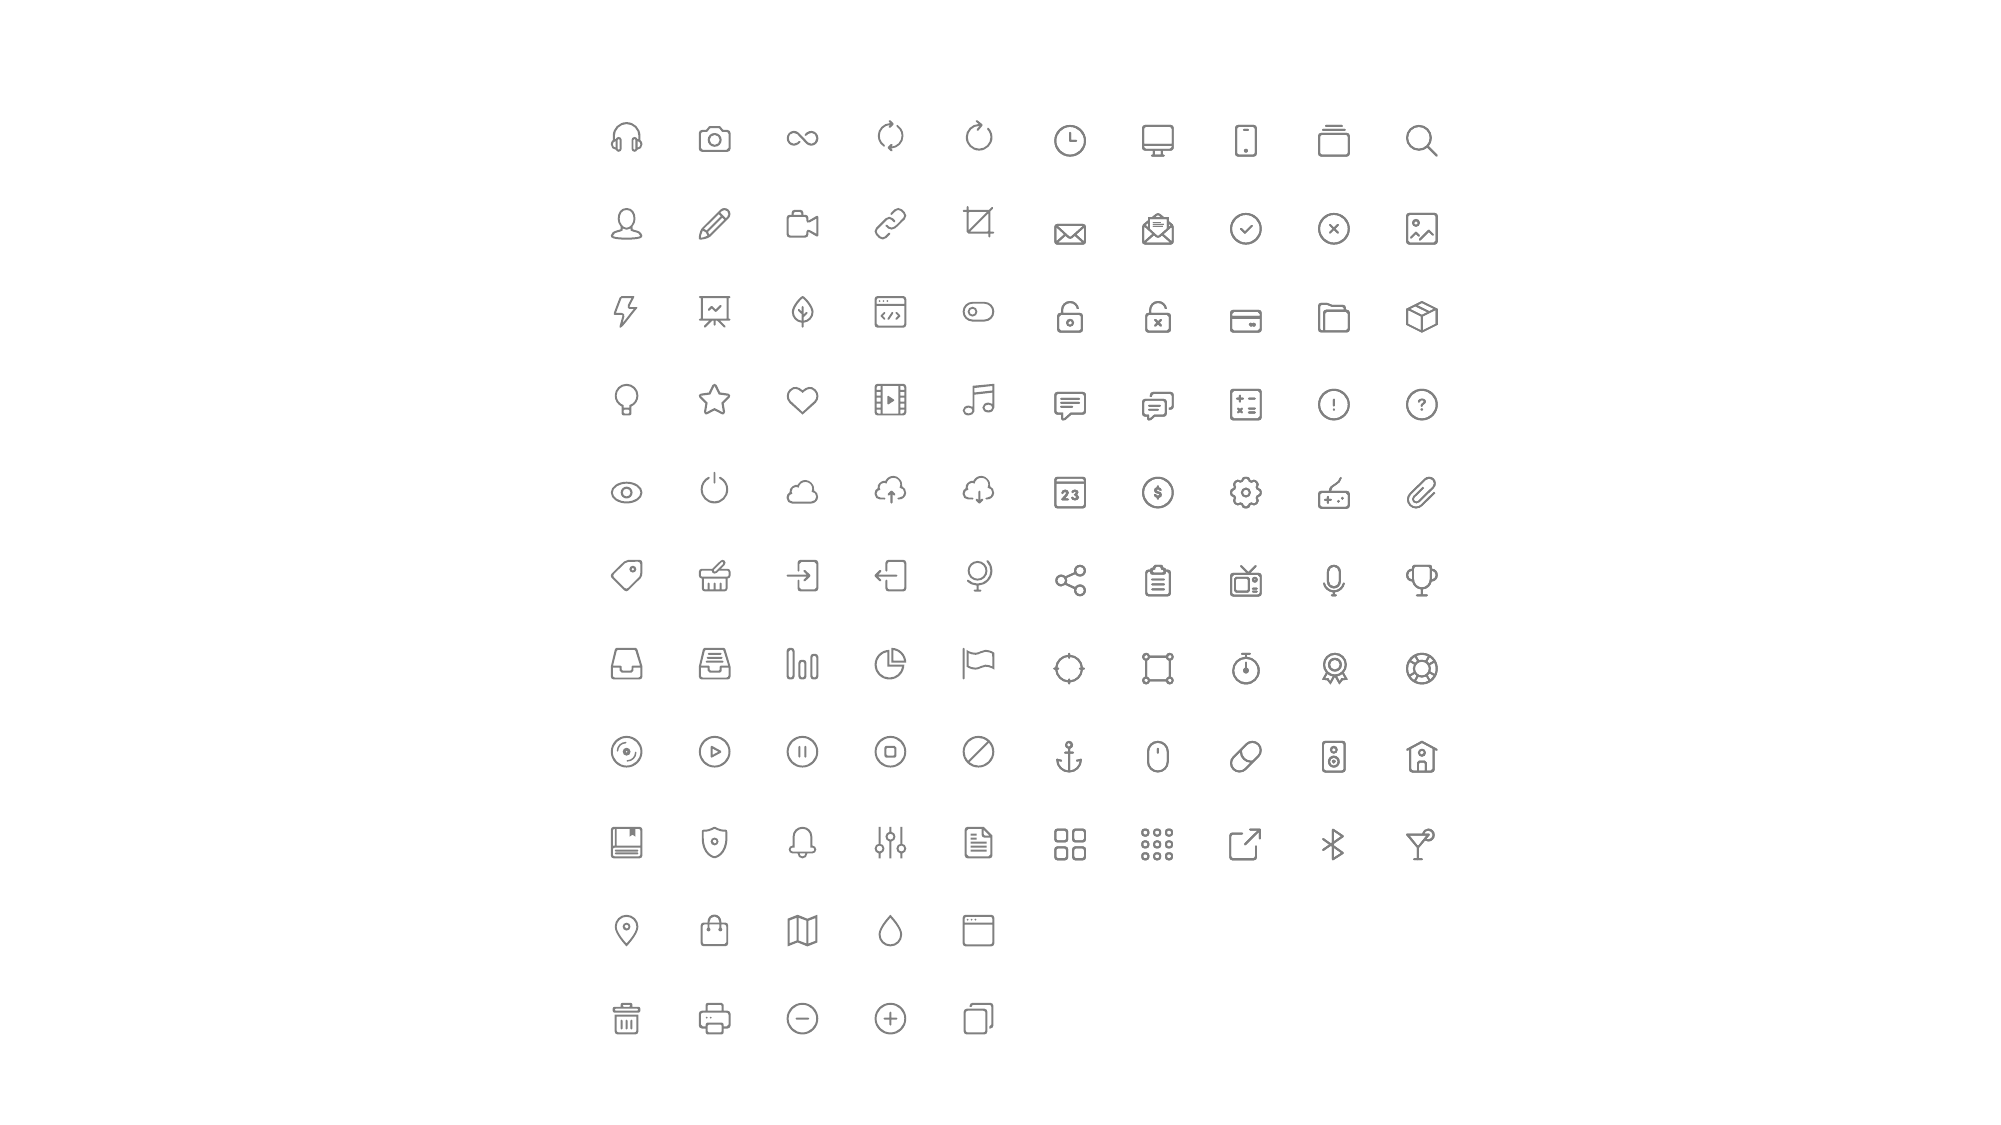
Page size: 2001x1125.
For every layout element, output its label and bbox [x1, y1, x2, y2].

text_box [1406, 301, 1438, 333]
text_box [798, 659, 807, 680]
text_box [1323, 564, 1345, 597]
text_box [1230, 388, 1262, 421]
text_box [1318, 476, 1350, 509]
text_box [1142, 476, 1174, 509]
text_box [1141, 840, 1150, 849]
text_box [874, 1002, 907, 1035]
text_box [1141, 852, 1150, 861]
text_box [1142, 398, 1167, 421]
text_box [614, 914, 639, 947]
text_box [1145, 301, 1171, 333]
text_box [1165, 828, 1173, 837]
text_box [610, 481, 643, 504]
text_box [1055, 564, 1086, 597]
text_box [797, 559, 819, 592]
text_box [1235, 124, 1257, 157]
text_box [786, 386, 819, 415]
text_box [610, 735, 643, 768]
text_box [1230, 476, 1262, 509]
text_box [887, 124, 904, 152]
text_box [610, 826, 643, 859]
text_box [962, 914, 995, 947]
text_box [1406, 740, 1438, 773]
text_box [1318, 212, 1350, 245]
text_box [1230, 565, 1262, 597]
text_box [1318, 388, 1350, 421]
text_box [1230, 309, 1262, 333]
text_box [965, 120, 993, 151]
text_box [887, 490, 896, 504]
text_box [698, 383, 731, 415]
text_box [1145, 564, 1171, 597]
text_box [1322, 828, 1344, 861]
text_box [1153, 852, 1162, 861]
text_box [1318, 302, 1350, 333]
text_box [1149, 391, 1174, 410]
text_box [786, 479, 819, 504]
text_box [967, 560, 993, 592]
text_box [700, 914, 729, 947]
text_box [788, 826, 817, 859]
text_box [1322, 740, 1346, 773]
text_box [1244, 828, 1261, 846]
text_box [610, 207, 643, 240]
text_box [1054, 846, 1069, 861]
text_box [1147, 740, 1169, 773]
text_box [962, 205, 995, 238]
text_box [698, 126, 731, 152]
text_box [874, 296, 907, 328]
text_box [1406, 388, 1438, 421]
text_box [1072, 846, 1086, 861]
text_box [1318, 132, 1350, 157]
text_box [810, 653, 819, 680]
text_box [698, 296, 731, 328]
text_box [614, 1014, 639, 1035]
text_box [1072, 828, 1086, 843]
text_box [1057, 301, 1083, 333]
text_box [874, 216, 896, 240]
text_box [1322, 652, 1348, 685]
text_box [700, 476, 729, 504]
text_box [1406, 828, 1435, 861]
text_box [698, 647, 731, 680]
text_box [969, 1002, 994, 1029]
text_box [610, 122, 643, 152]
text_box [1153, 840, 1162, 849]
text_box [962, 735, 995, 768]
text_box [698, 1002, 731, 1035]
text_box [1406, 652, 1438, 685]
text_box [614, 383, 639, 416]
text_box [1232, 652, 1260, 685]
text_box [885, 559, 907, 592]
text_box [786, 130, 819, 146]
text_box [786, 647, 795, 680]
text_box [786, 209, 819, 238]
text_box [1406, 564, 1438, 597]
text_box [1165, 840, 1173, 849]
text_box [891, 647, 907, 663]
text_box [885, 207, 907, 230]
text_box [1407, 476, 1436, 509]
text_box [878, 914, 903, 947]
text_box [1141, 828, 1150, 837]
text_box [962, 383, 995, 416]
text_box [786, 1002, 819, 1035]
text_box [1142, 124, 1174, 157]
text_box [1054, 223, 1086, 245]
text_box [885, 826, 896, 859]
text_box [610, 559, 643, 592]
text_box [698, 208, 731, 240]
text_box [698, 735, 731, 768]
text_box [1054, 476, 1086, 509]
text_box [874, 649, 905, 680]
text_box [975, 490, 984, 504]
text_box [701, 826, 728, 859]
text_box [1229, 832, 1257, 861]
text_box [874, 735, 907, 768]
text_box [1054, 391, 1086, 421]
text_box [874, 570, 898, 582]
text_box [1153, 828, 1162, 837]
text_box [962, 475, 995, 500]
text_box [786, 735, 819, 768]
text_box [786, 570, 811, 582]
text_box [1054, 124, 1086, 157]
text_box [787, 914, 818, 947]
text_box [1142, 213, 1174, 245]
text_box [1406, 124, 1438, 157]
text_box [1054, 828, 1069, 843]
text_box [1165, 852, 1173, 861]
text_box [1230, 740, 1262, 773]
text_box [1406, 212, 1438, 245]
text_box [613, 296, 638, 328]
text_box [612, 1002, 641, 1013]
text_box [962, 301, 995, 322]
text_box [874, 383, 907, 416]
text_box [1230, 212, 1262, 245]
text_box [963, 1008, 988, 1035]
text_box [896, 826, 907, 859]
text_box [610, 647, 643, 680]
text_box [791, 296, 814, 328]
text_box [1056, 740, 1082, 773]
text_box [698, 559, 731, 592]
text_box [877, 120, 894, 147]
text_box [874, 826, 885, 859]
text_box [1053, 652, 1085, 685]
text_box [964, 826, 993, 859]
text_box [966, 649, 995, 670]
text_box [1142, 652, 1174, 685]
text_box [874, 475, 907, 500]
